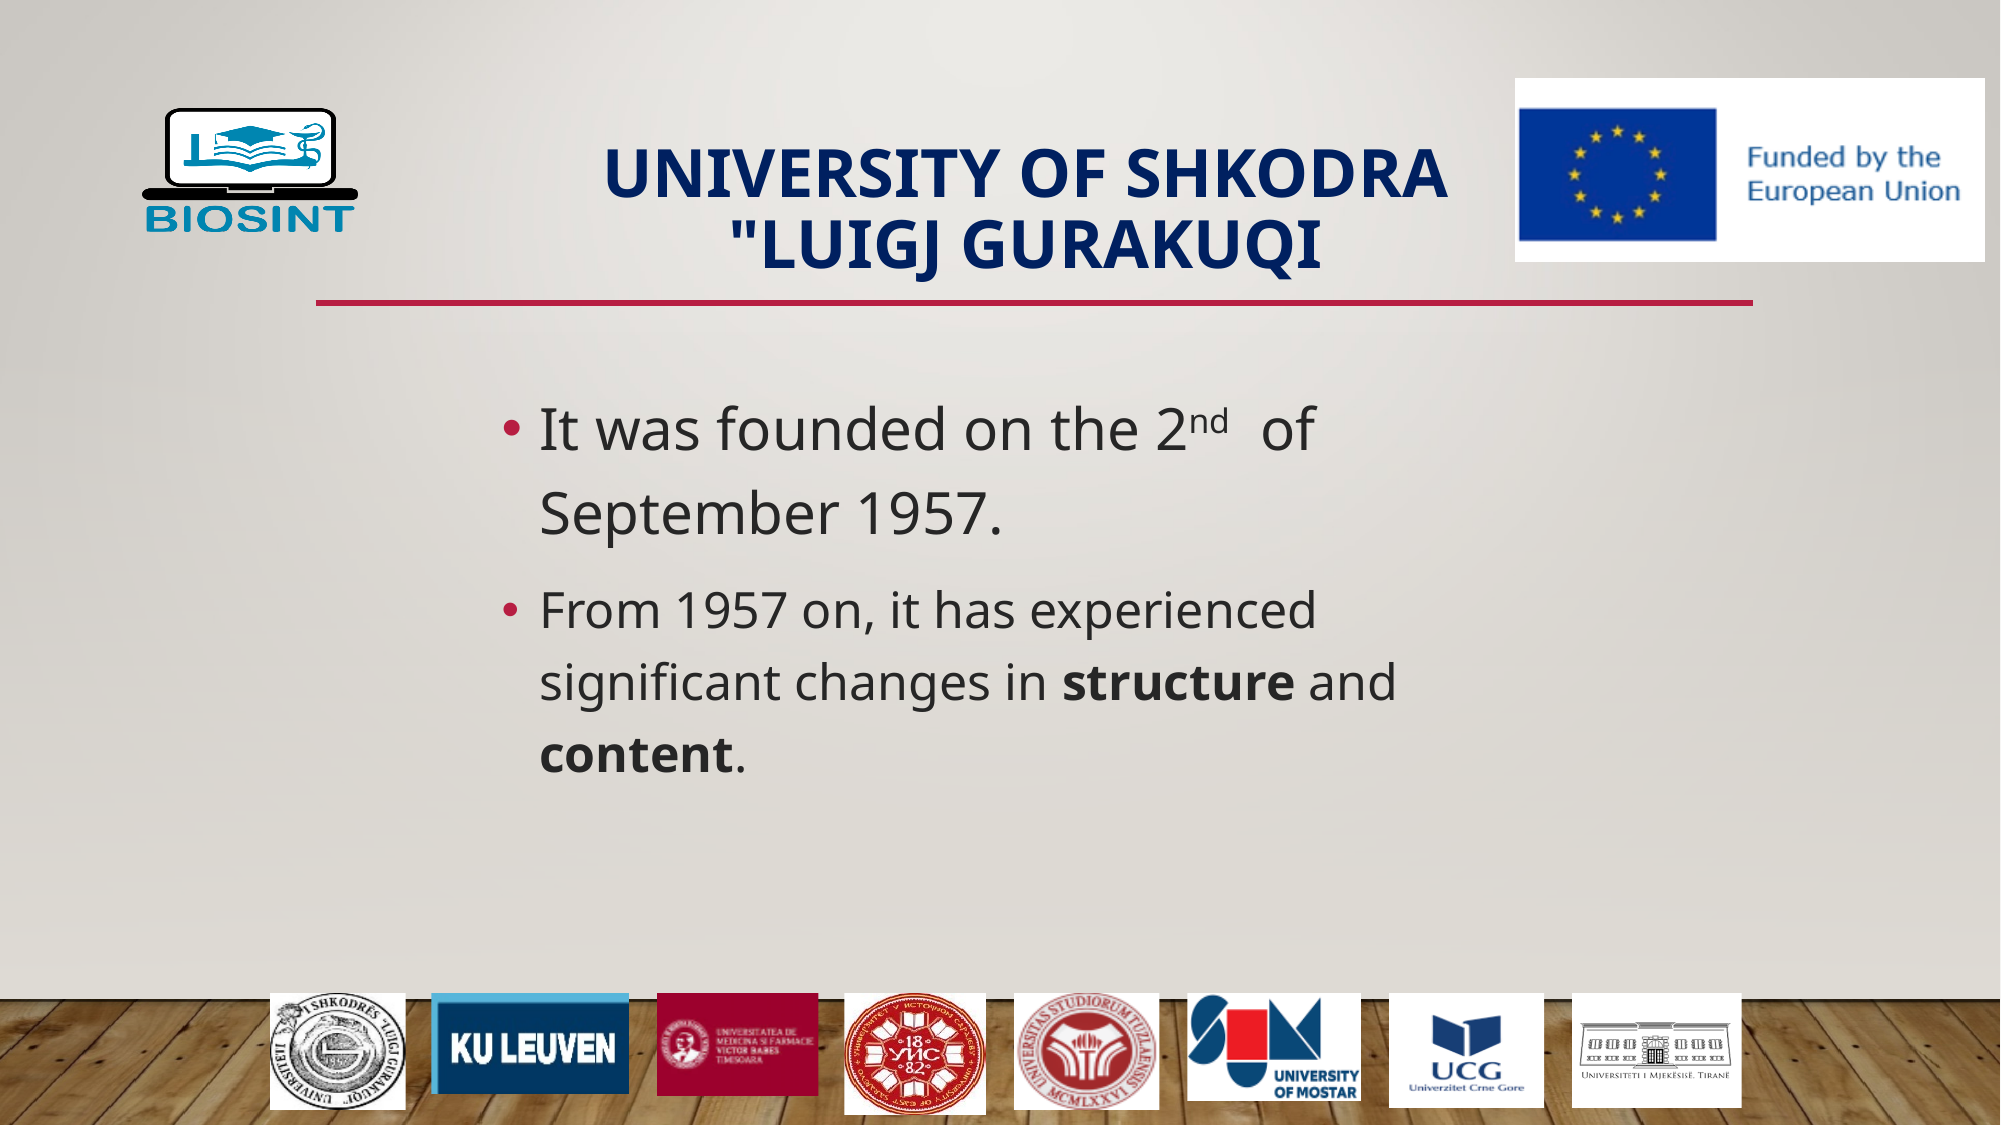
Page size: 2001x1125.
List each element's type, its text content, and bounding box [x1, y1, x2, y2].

title UNIVERSITY OF SHKODRA "LUIGJ GURAKUQI [486, 132, 1565, 299]
list It was founded on the 2nd of September 1957. From 1957 on, it has experienced significant changes in structure and content. [486, 299, 1565, 897]
picture [0, 992, 2001, 1125]
picture [0, 0, 2001, 395]
